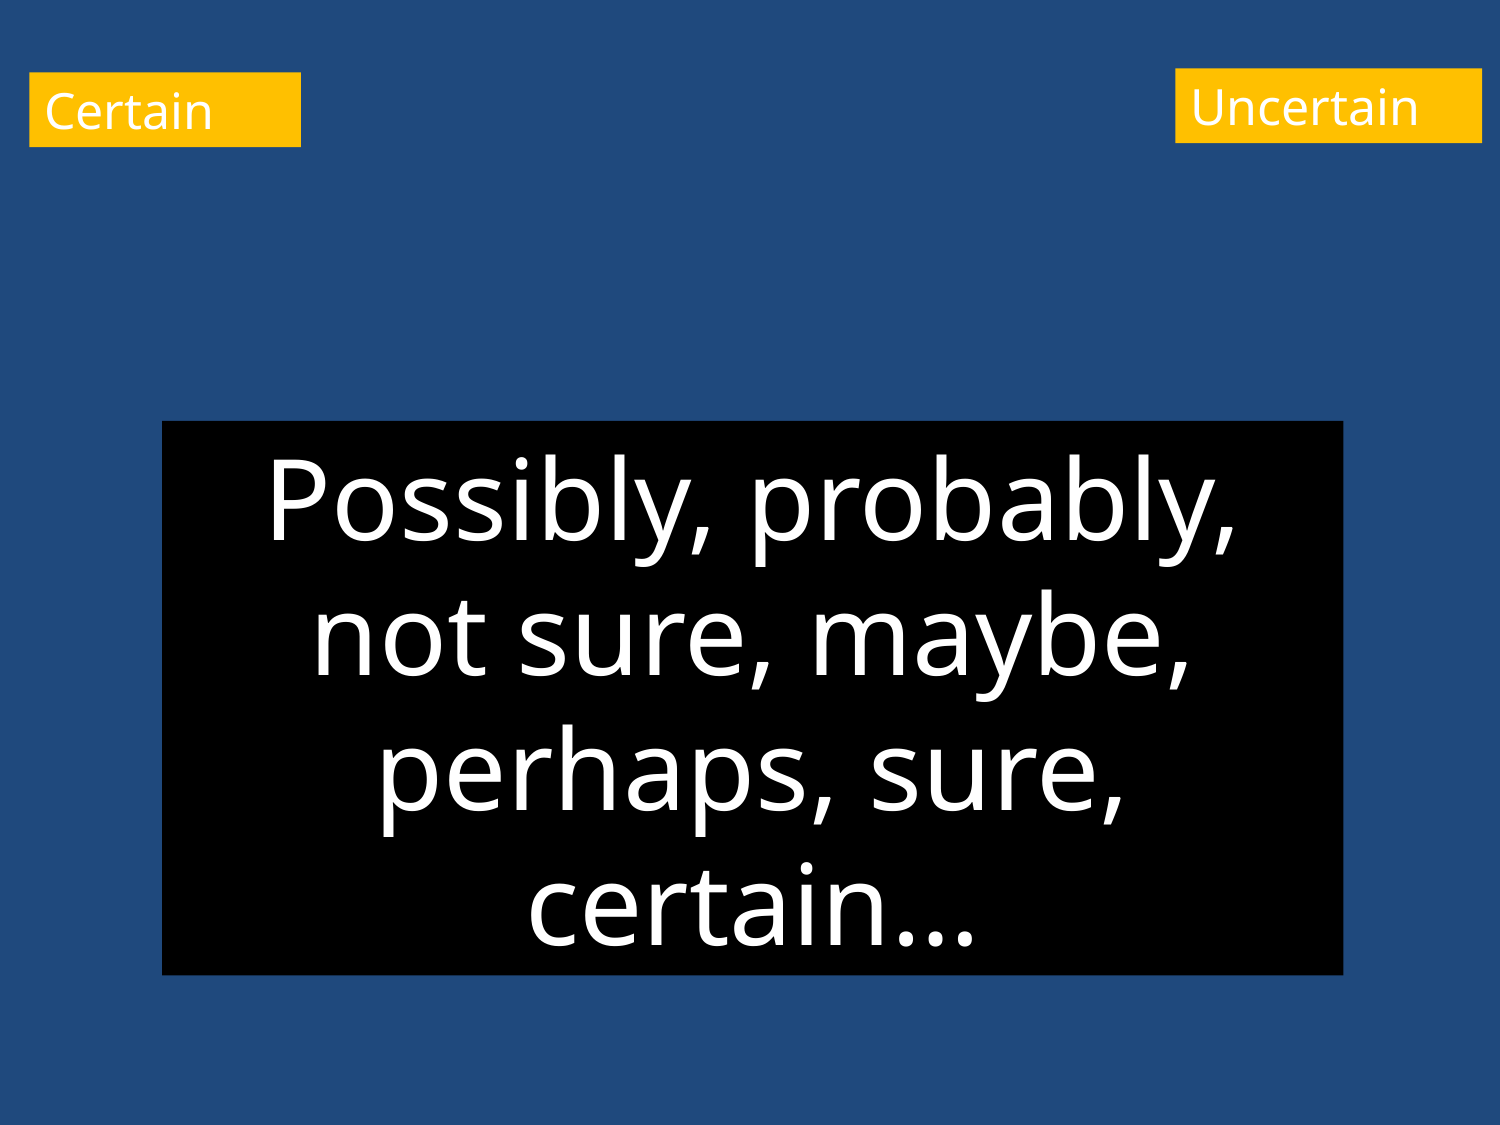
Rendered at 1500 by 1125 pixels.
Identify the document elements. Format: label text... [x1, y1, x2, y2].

text_box Certain [29, 72, 301, 148]
text_box Possibly, probably, not sure, maybe, perhaps, sure, certain… [162, 420, 1344, 976]
text_box Uncertain [1175, 68, 1483, 144]
